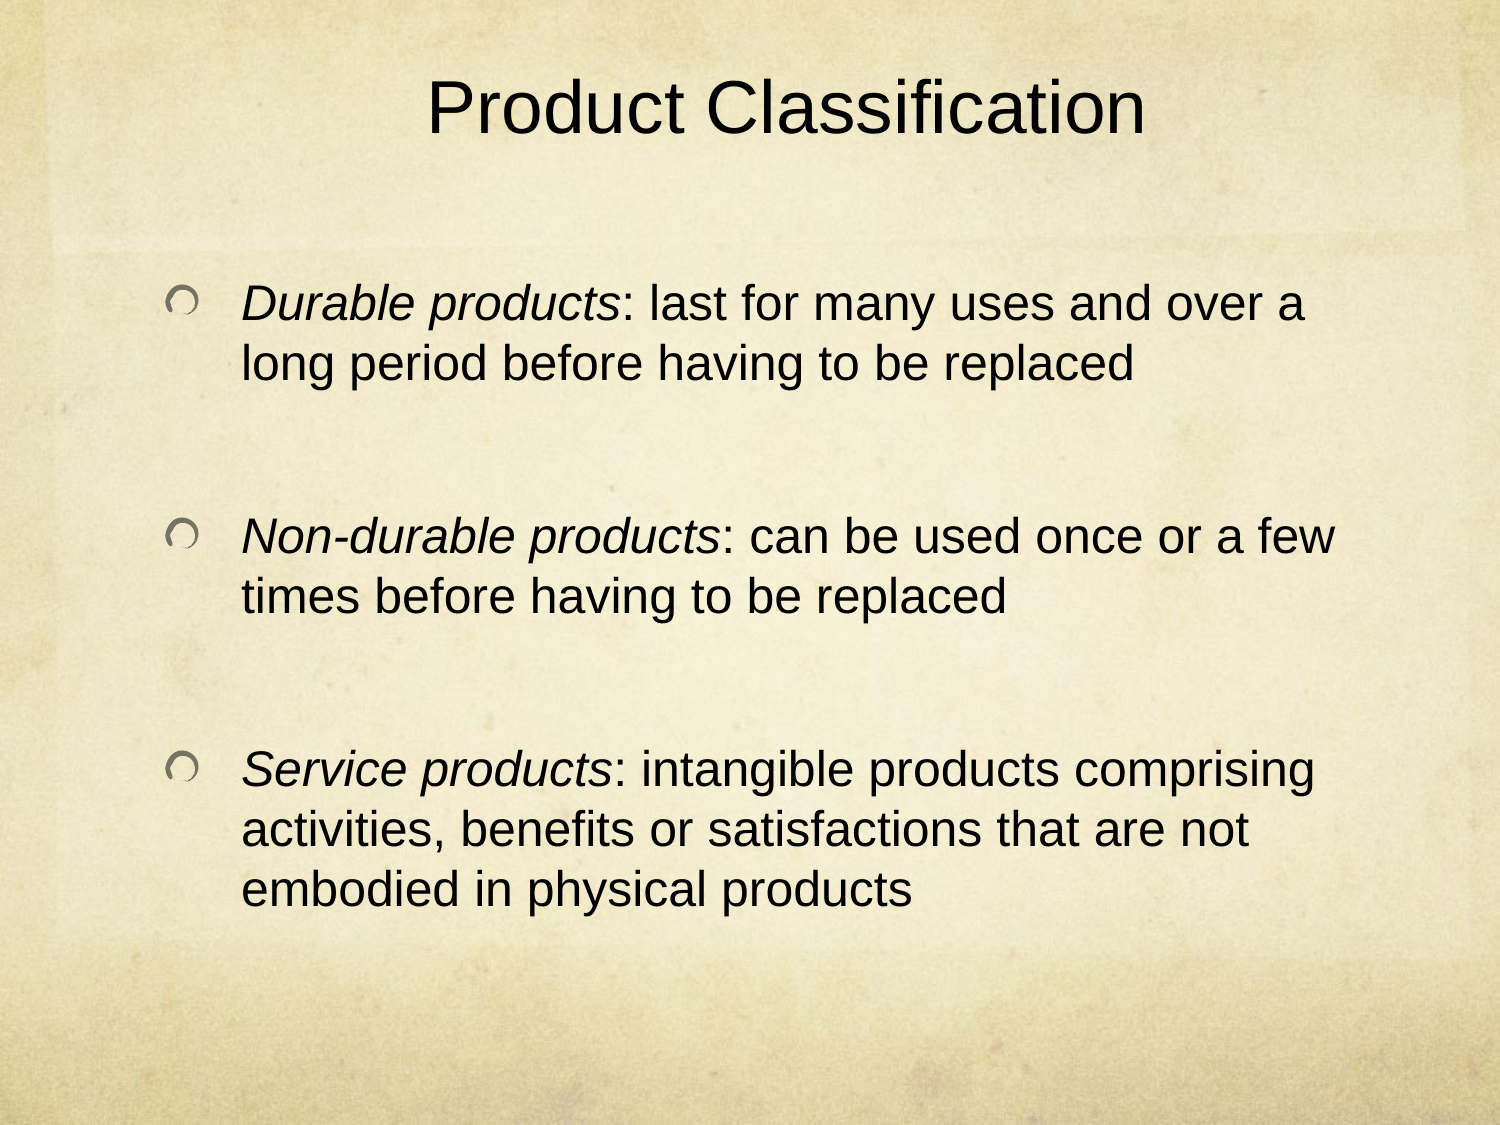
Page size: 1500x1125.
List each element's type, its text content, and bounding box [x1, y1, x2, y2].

title Product Classification [150, 45, 1425, 163]
picture [0, 0, 1500, 1125]
list Durable products: last for many uses and over a long period before having to be replaced Non-durable products: can be used once or a few times before having to be replaced Service products: intangible products comprising activities, benefits or satisfactions that are not embodied in physical products [150, 262, 1425, 988]
